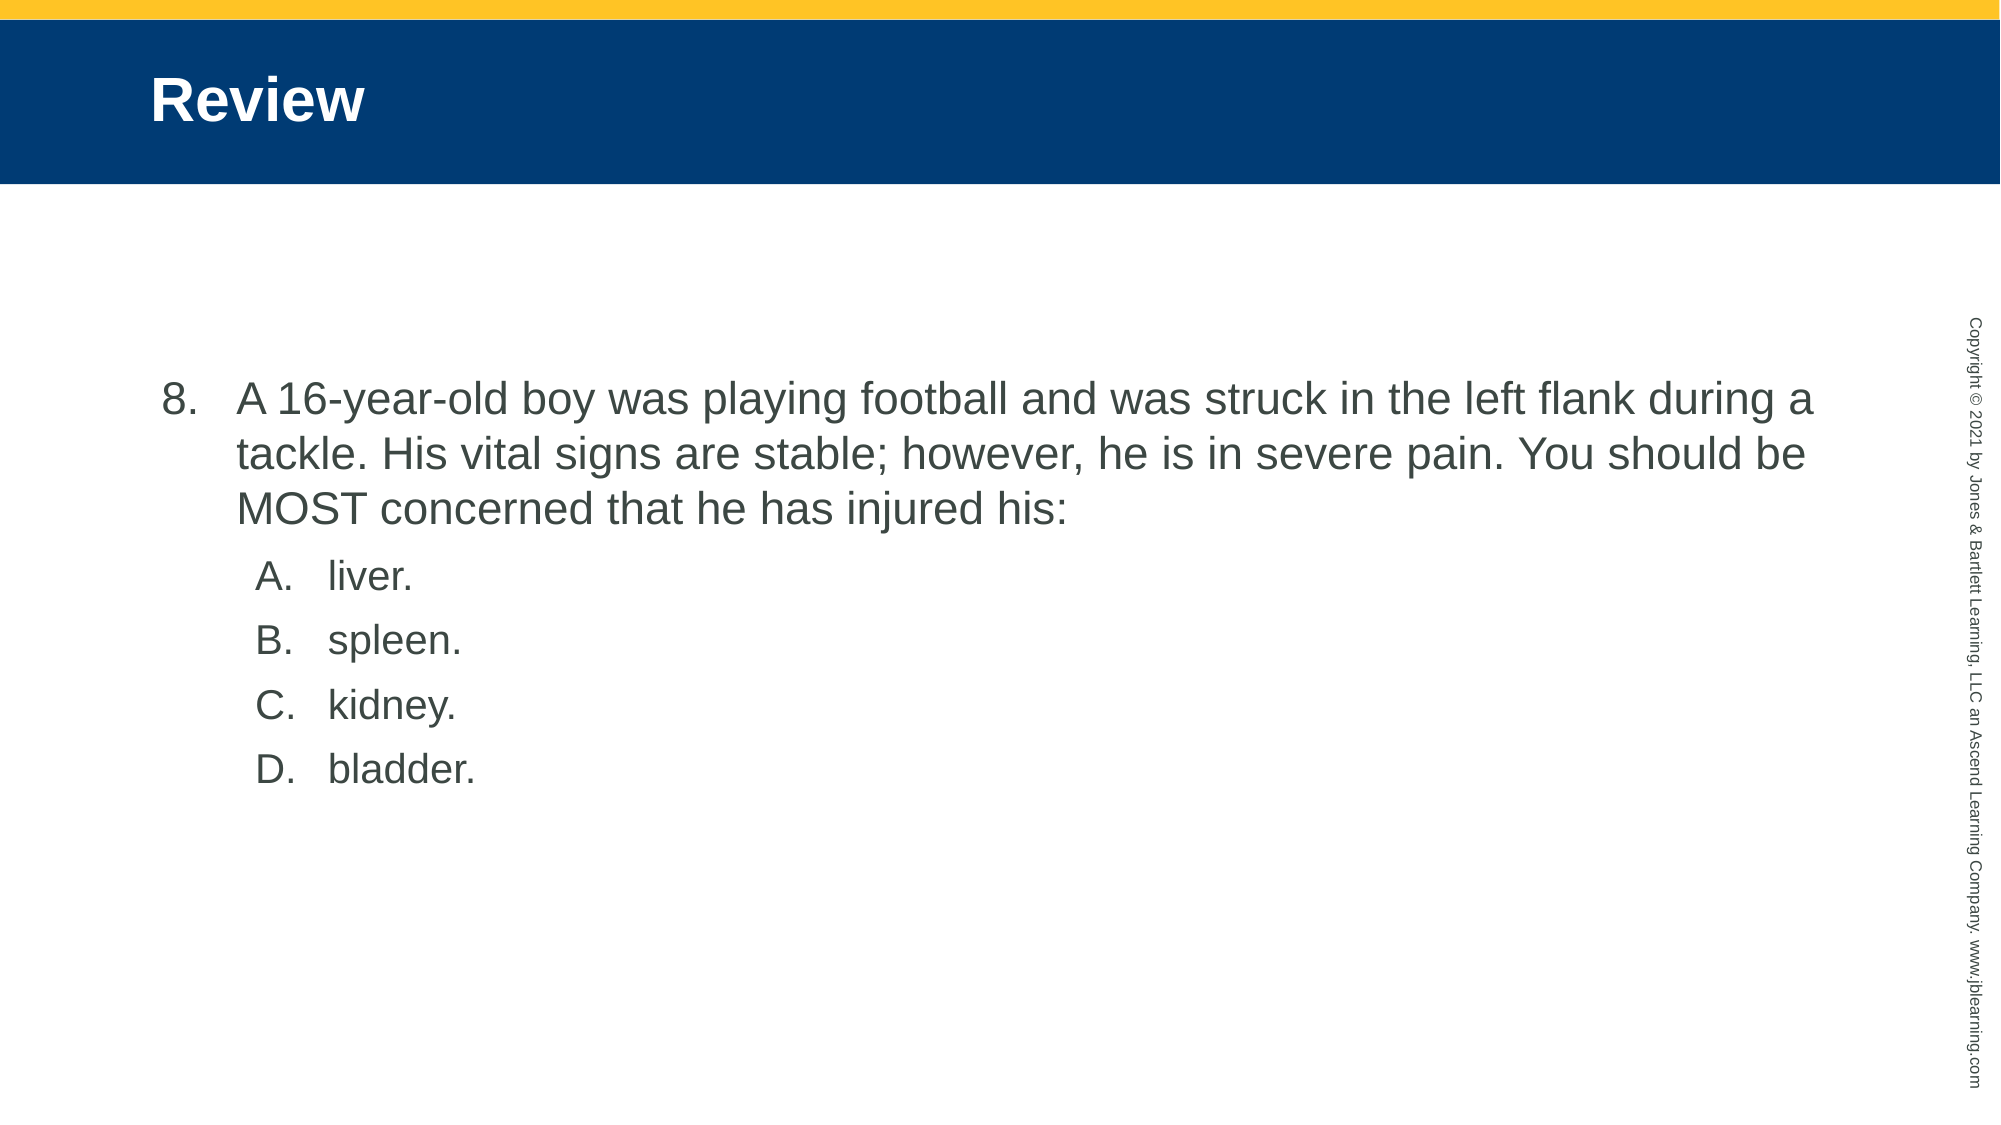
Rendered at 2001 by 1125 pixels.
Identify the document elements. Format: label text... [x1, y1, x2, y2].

list A 16-year-old boy was playing football and was struck in the left flank during a tackle. His vital signs are stable; however, he is in severe pain. You should be MOST concerned that he has injured his: liver. spleen. kidney. bladder. [146, 361, 1859, 1016]
title Review [0, 19, 2000, 185]
